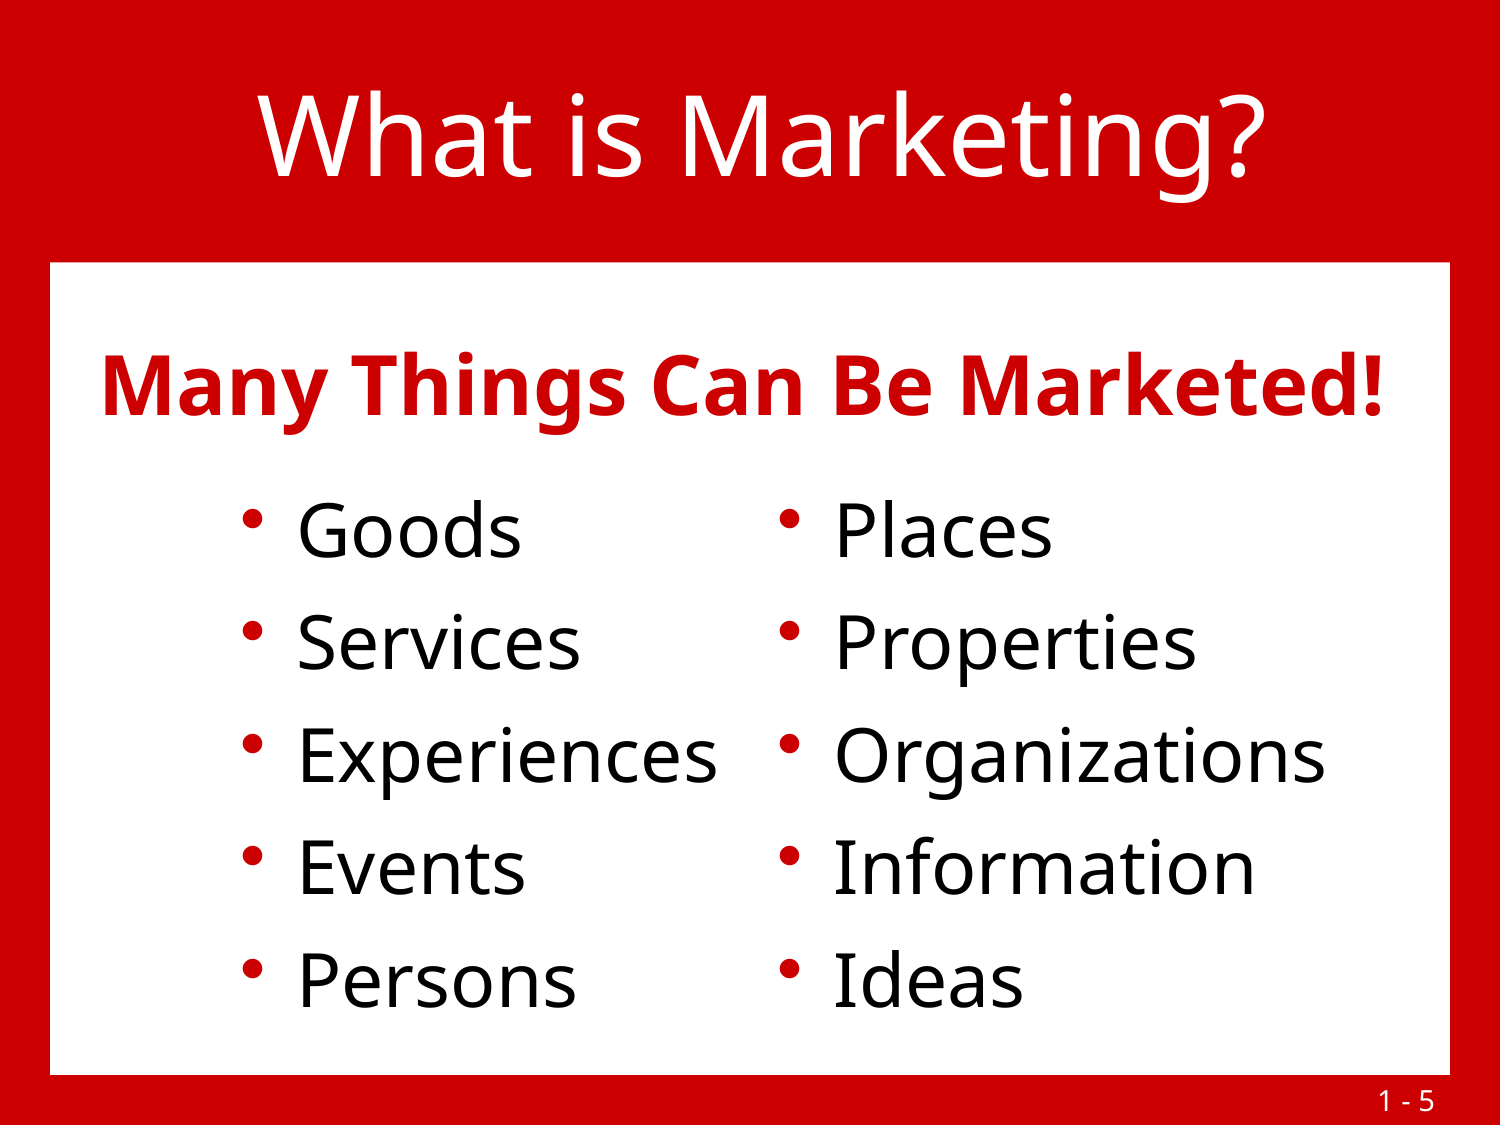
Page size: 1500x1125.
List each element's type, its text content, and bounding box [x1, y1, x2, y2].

title What is Marketing? [124, 37, 1401, 226]
slide_number 1 - 4 [1413, 1074, 1451, 1125]
list Places Properties Organizations Information Ideas [762, 474, 1413, 1125]
text_box Many Things Can Be Marketed! [0, 324, 1485, 440]
list Goods Services Experiences Events Persons [224, 474, 762, 1125]
text_box [50, 49, 1450, 263]
